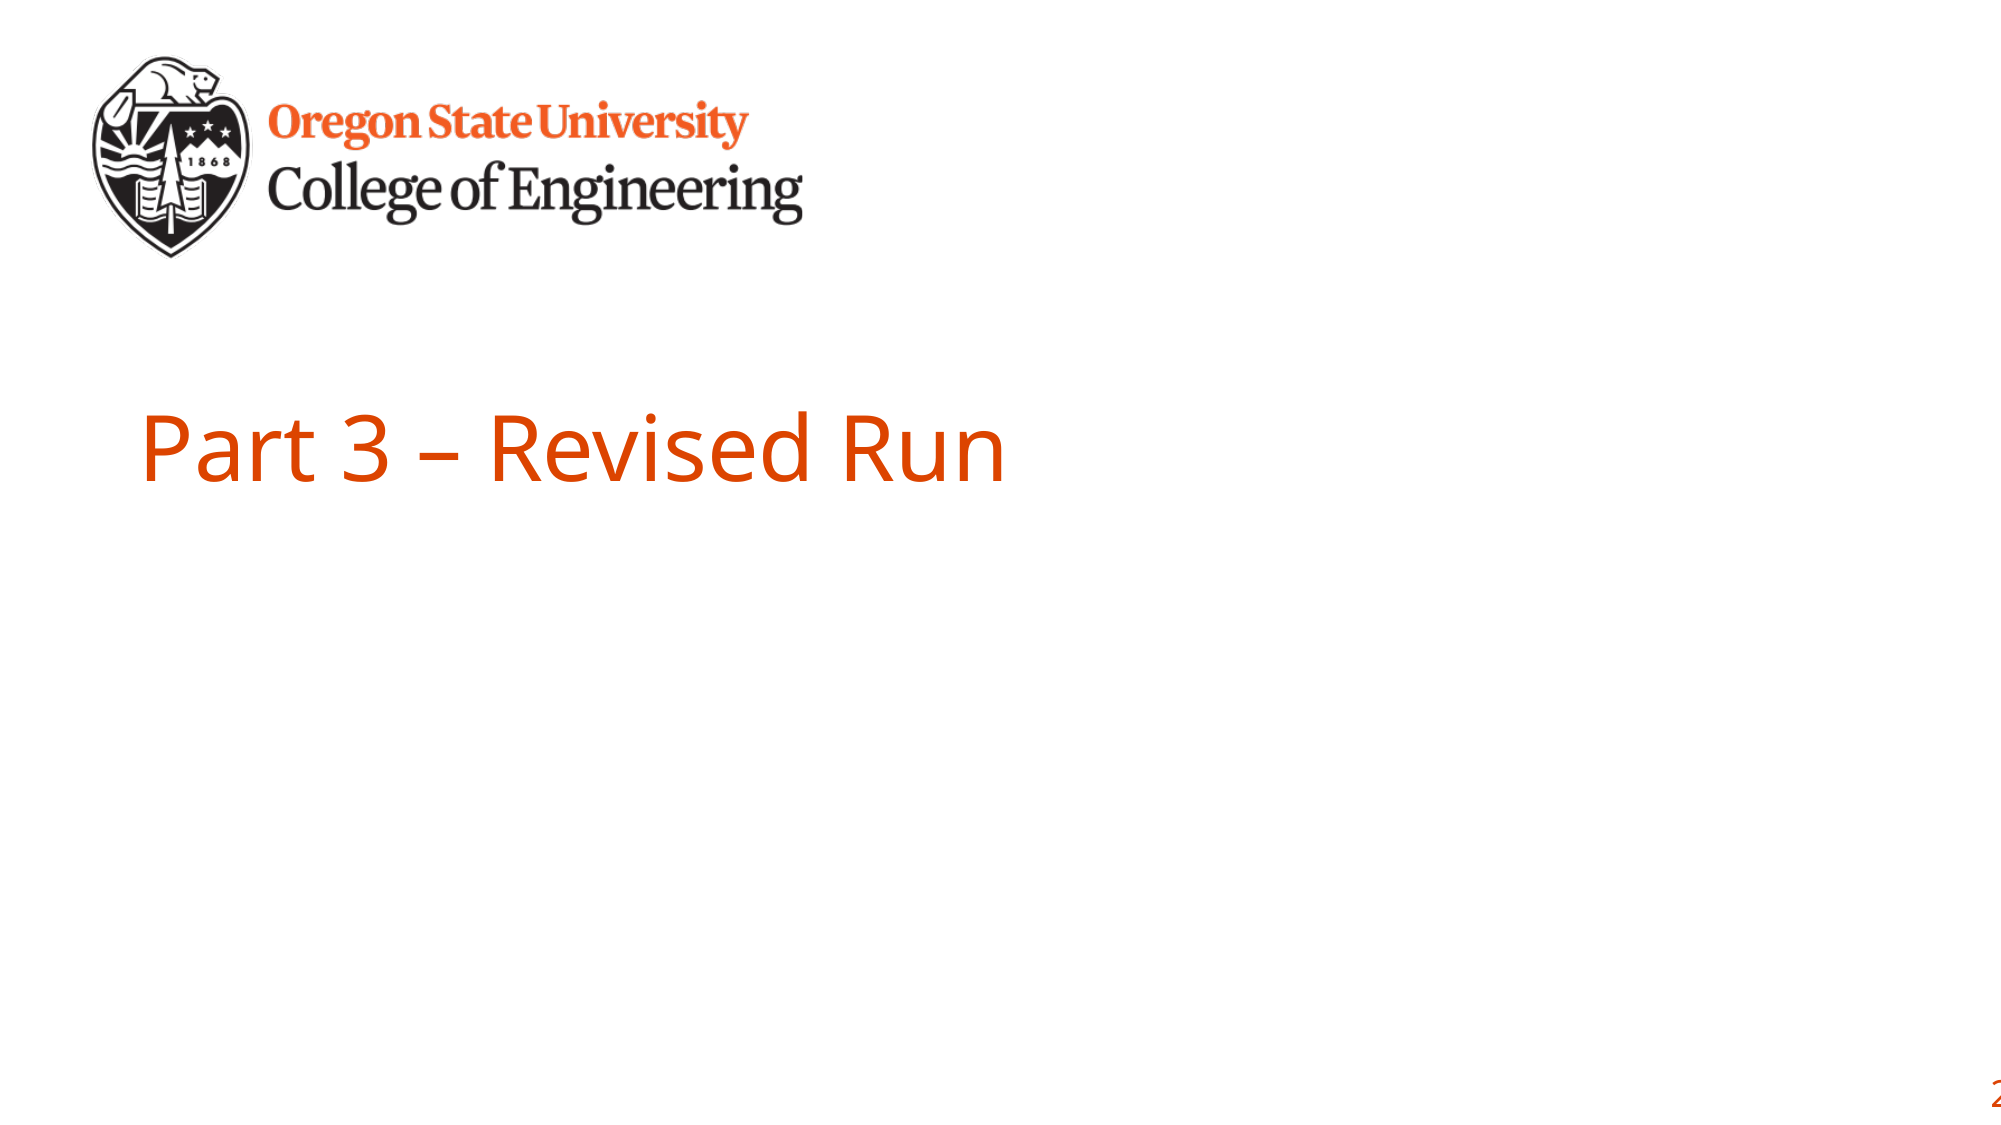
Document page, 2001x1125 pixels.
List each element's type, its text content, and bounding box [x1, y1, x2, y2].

title Part 3 – Revised Run [123, 382, 1456, 578]
